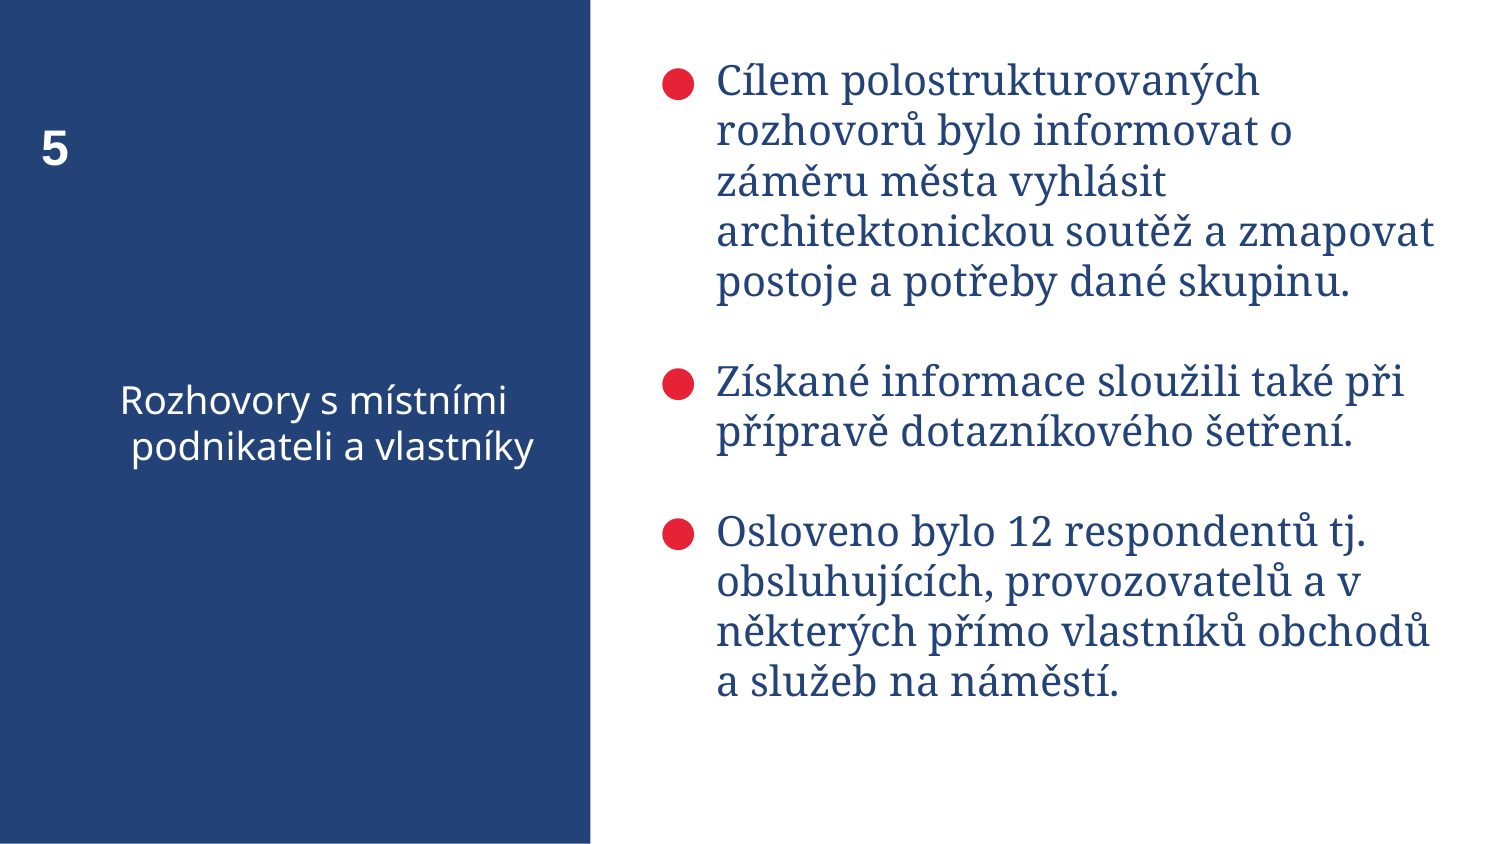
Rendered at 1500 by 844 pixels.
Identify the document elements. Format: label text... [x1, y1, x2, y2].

list Rozhovory s místními podnikateli a vlastníky [38, 348, 553, 496]
list Cílem polostrukturovaných rozhovorů bylo informovat o záměru města vyhlásit architektonickou soutěž a zmapovat postoje a potřeby dané skupinu. Získané informace sloužili také při přípravě dotazníkového šetření. Osloveno bylo 12 respondentů tj. obsluhujících, provozovatelů a v některých přímo vlastníků obchodů a služeb na náměstí. [630, 42, 1464, 801]
slide_number 5 [0, 0, 110, 187]
